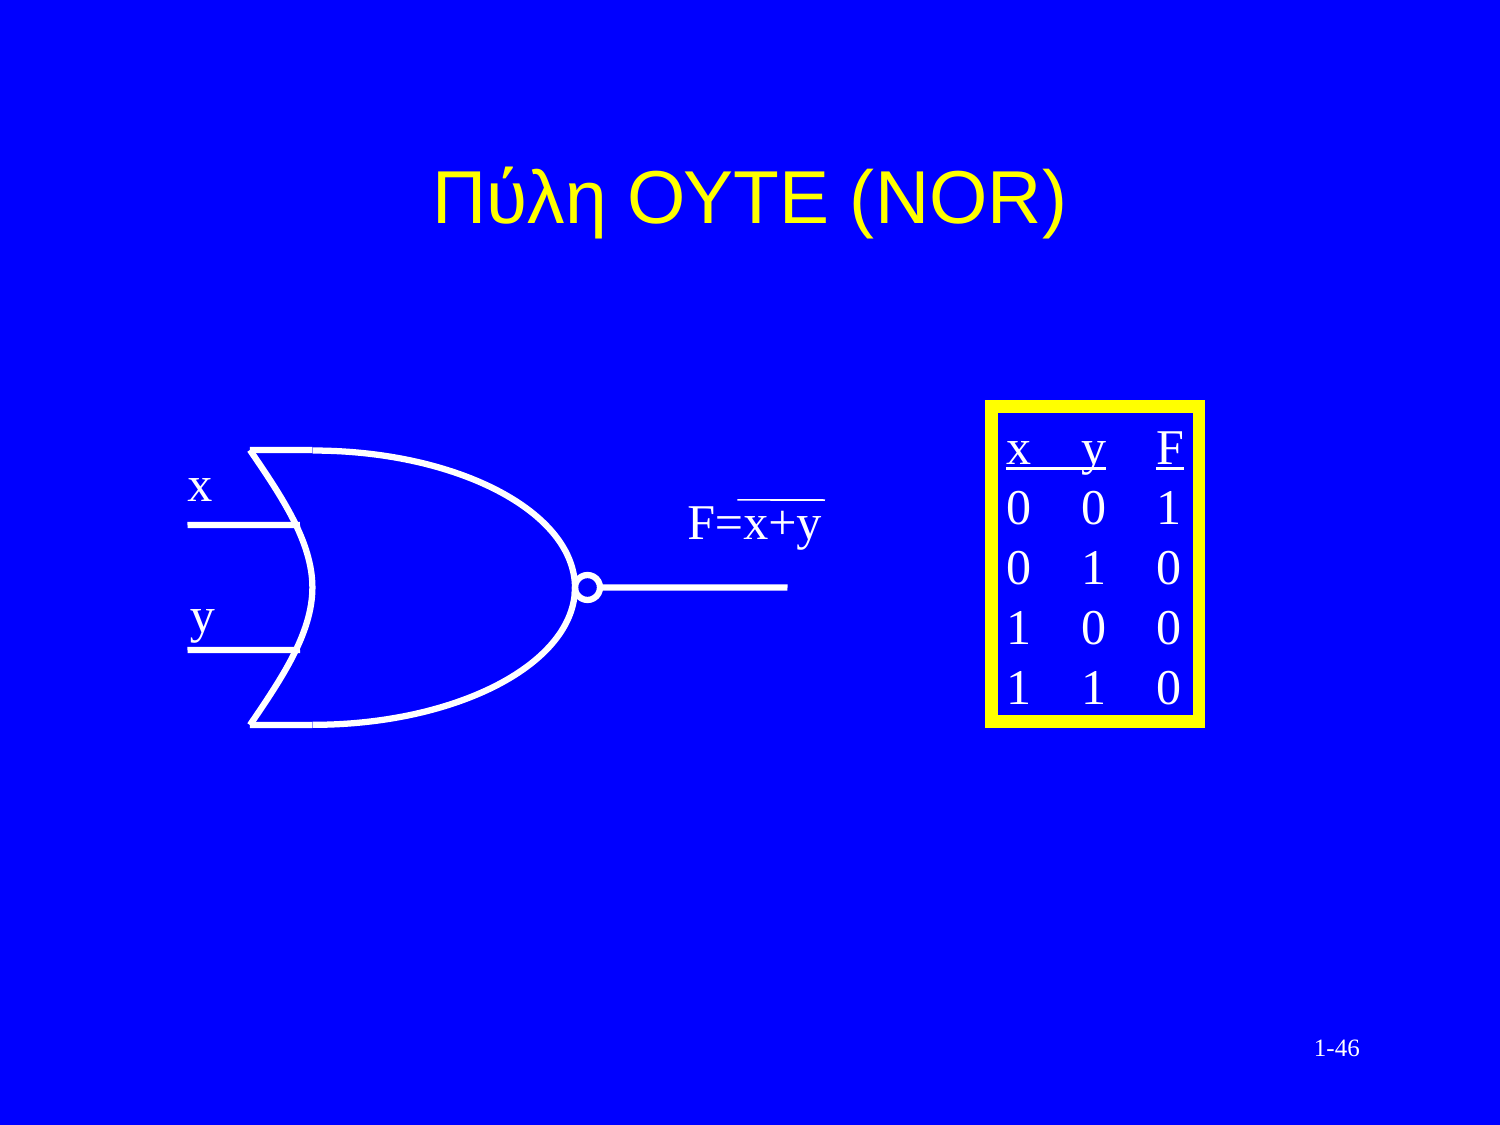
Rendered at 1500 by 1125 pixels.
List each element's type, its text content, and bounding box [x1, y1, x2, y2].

text_box y [175, 574, 230, 650]
text_box [312, 587, 575, 725]
text_box F=x+y [672, 481, 837, 557]
text_box x [172, 444, 228, 519]
title Πύλη ΟΥΤΕ (NOR) [112, 99, 1388, 288]
text_box [312, 450, 575, 587]
text_box [249, 450, 313, 726]
text_box x y F 0 0 1 0 1 0 1 0 0 1 1 0 [991, 406, 1199, 722]
text_box [575, 575, 601, 601]
